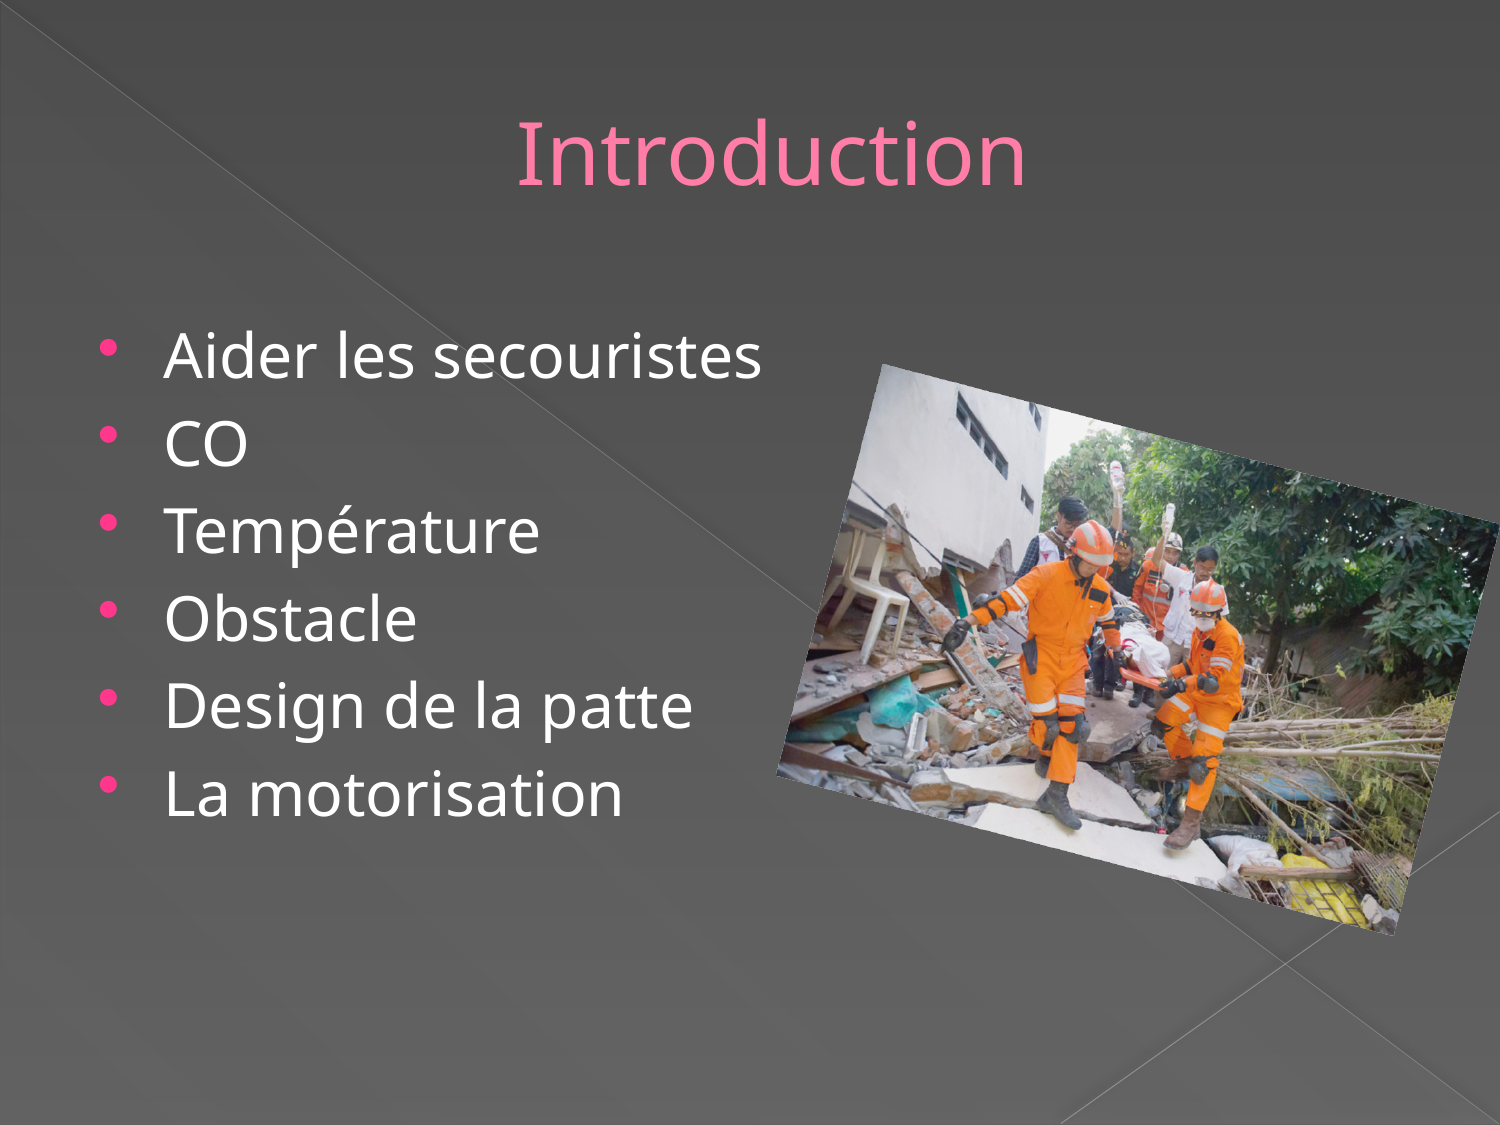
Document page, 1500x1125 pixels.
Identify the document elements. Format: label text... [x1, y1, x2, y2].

title Introduction [58, 35, 1409, 265]
picture [777, 364, 1500, 935]
list Aider les secouristes CO Température Obstacle Design de la patte La motorisation [75, 308, 1425, 1059]
